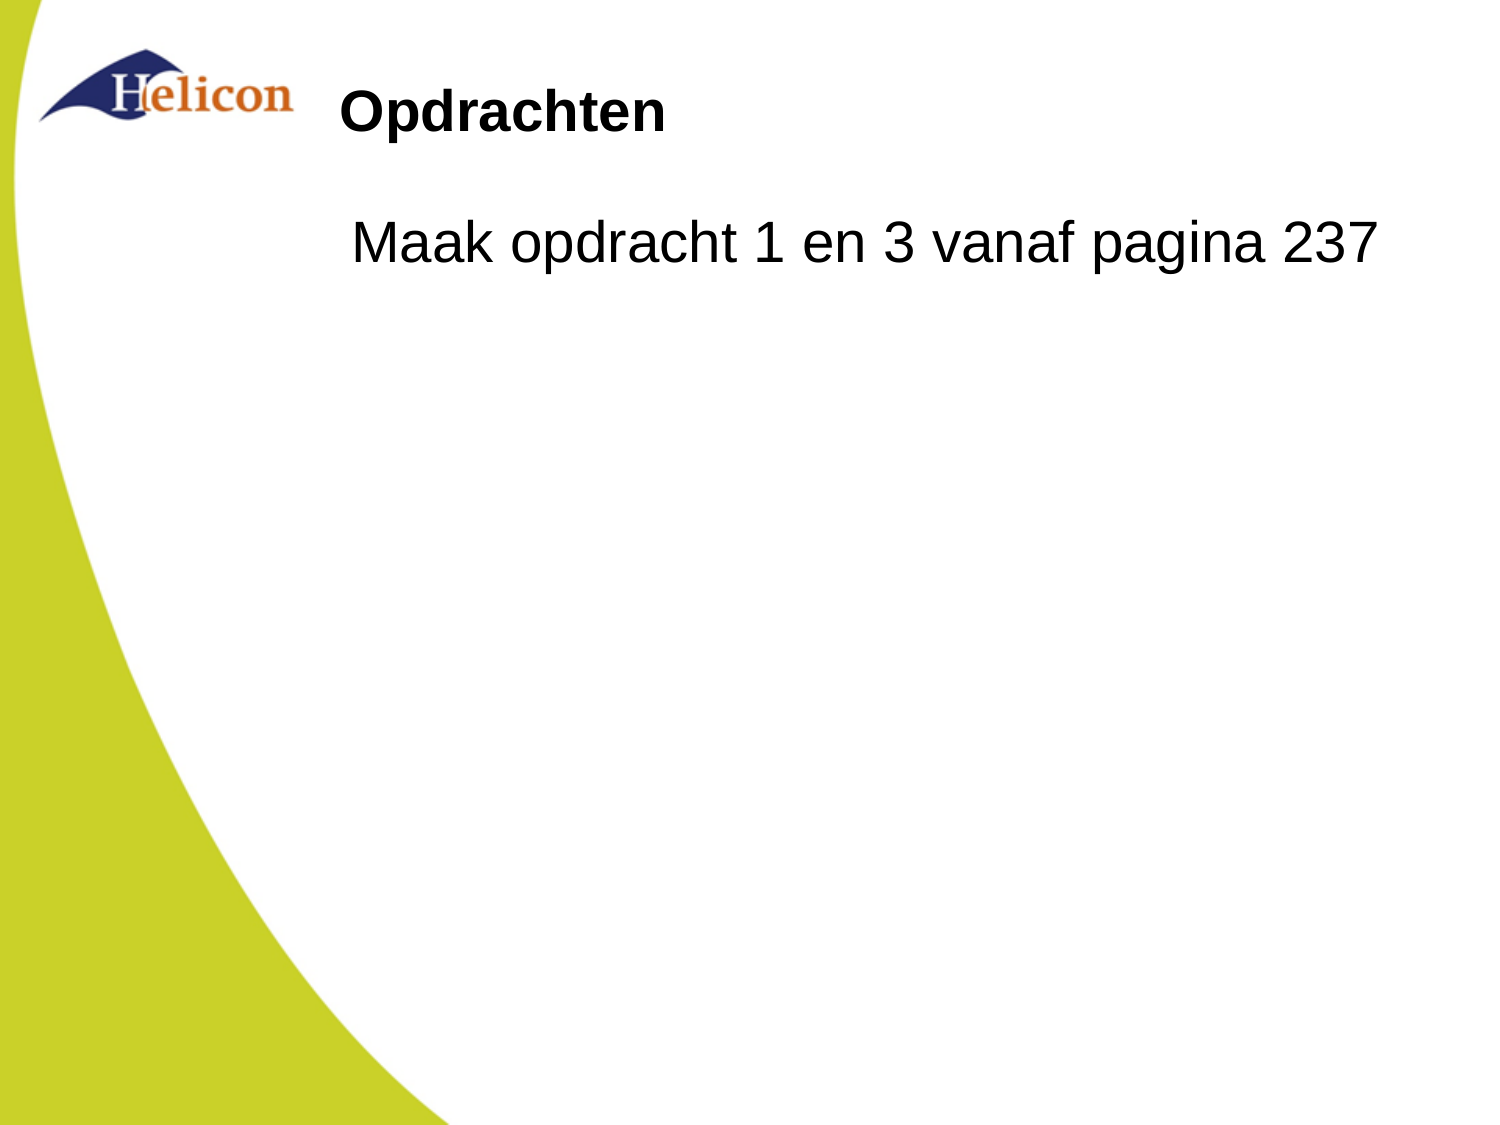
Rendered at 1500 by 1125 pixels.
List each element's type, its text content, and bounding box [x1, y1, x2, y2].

list Maak opdracht 1 en 3 vanaf pagina 237 [336, 196, 1425, 1005]
title Opdrachten [324, 54, 1415, 161]
picture [0, 0, 1500, 1125]
